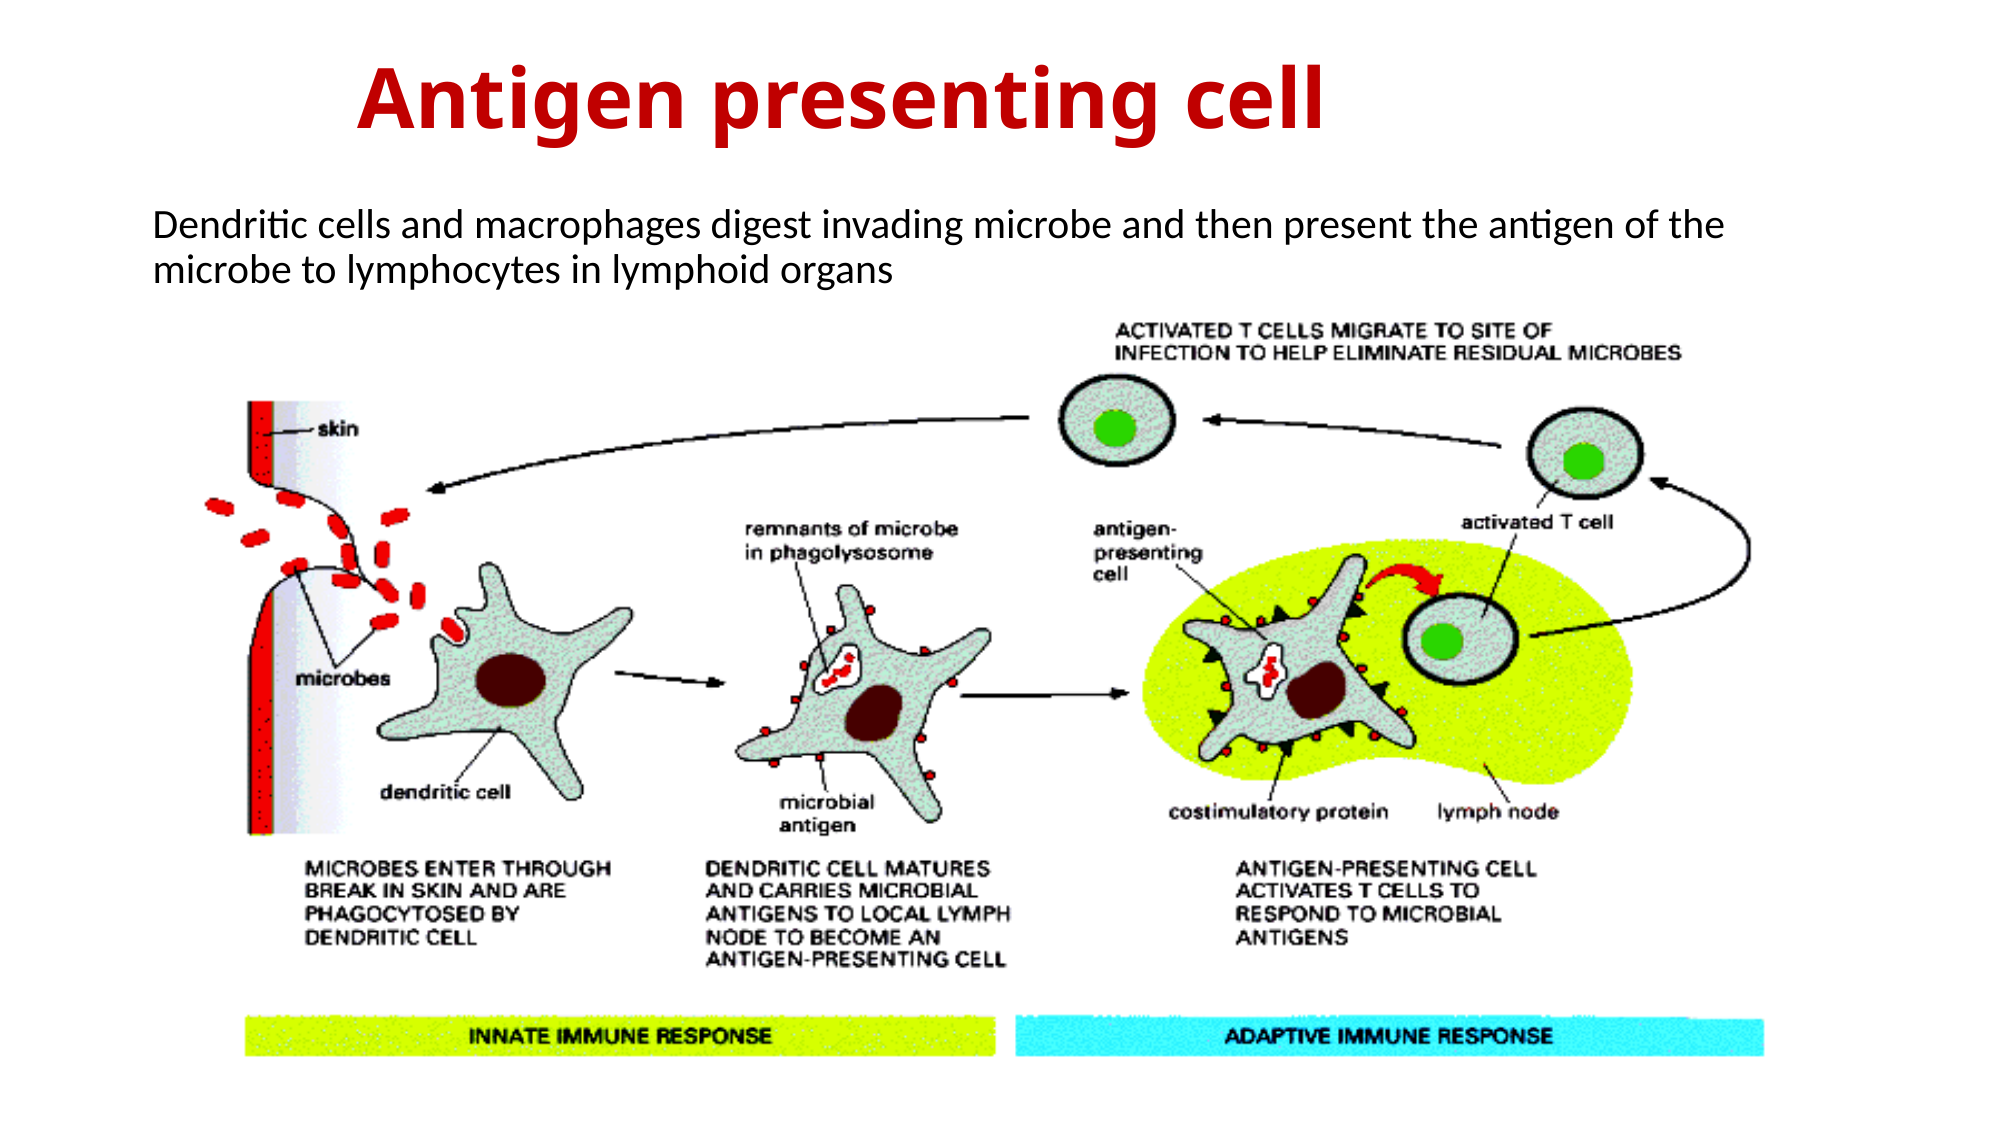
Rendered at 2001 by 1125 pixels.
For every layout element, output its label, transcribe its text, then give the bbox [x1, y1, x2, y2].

list Dendritic cells and macrophages digest invading microbe and then present the antigen of the microbe to lymphocytes in lymphoid organs [137, 194, 1832, 332]
picture [190, 311, 1778, 1067]
title Antigen presenting cell [266, 26, 1419, 155]
